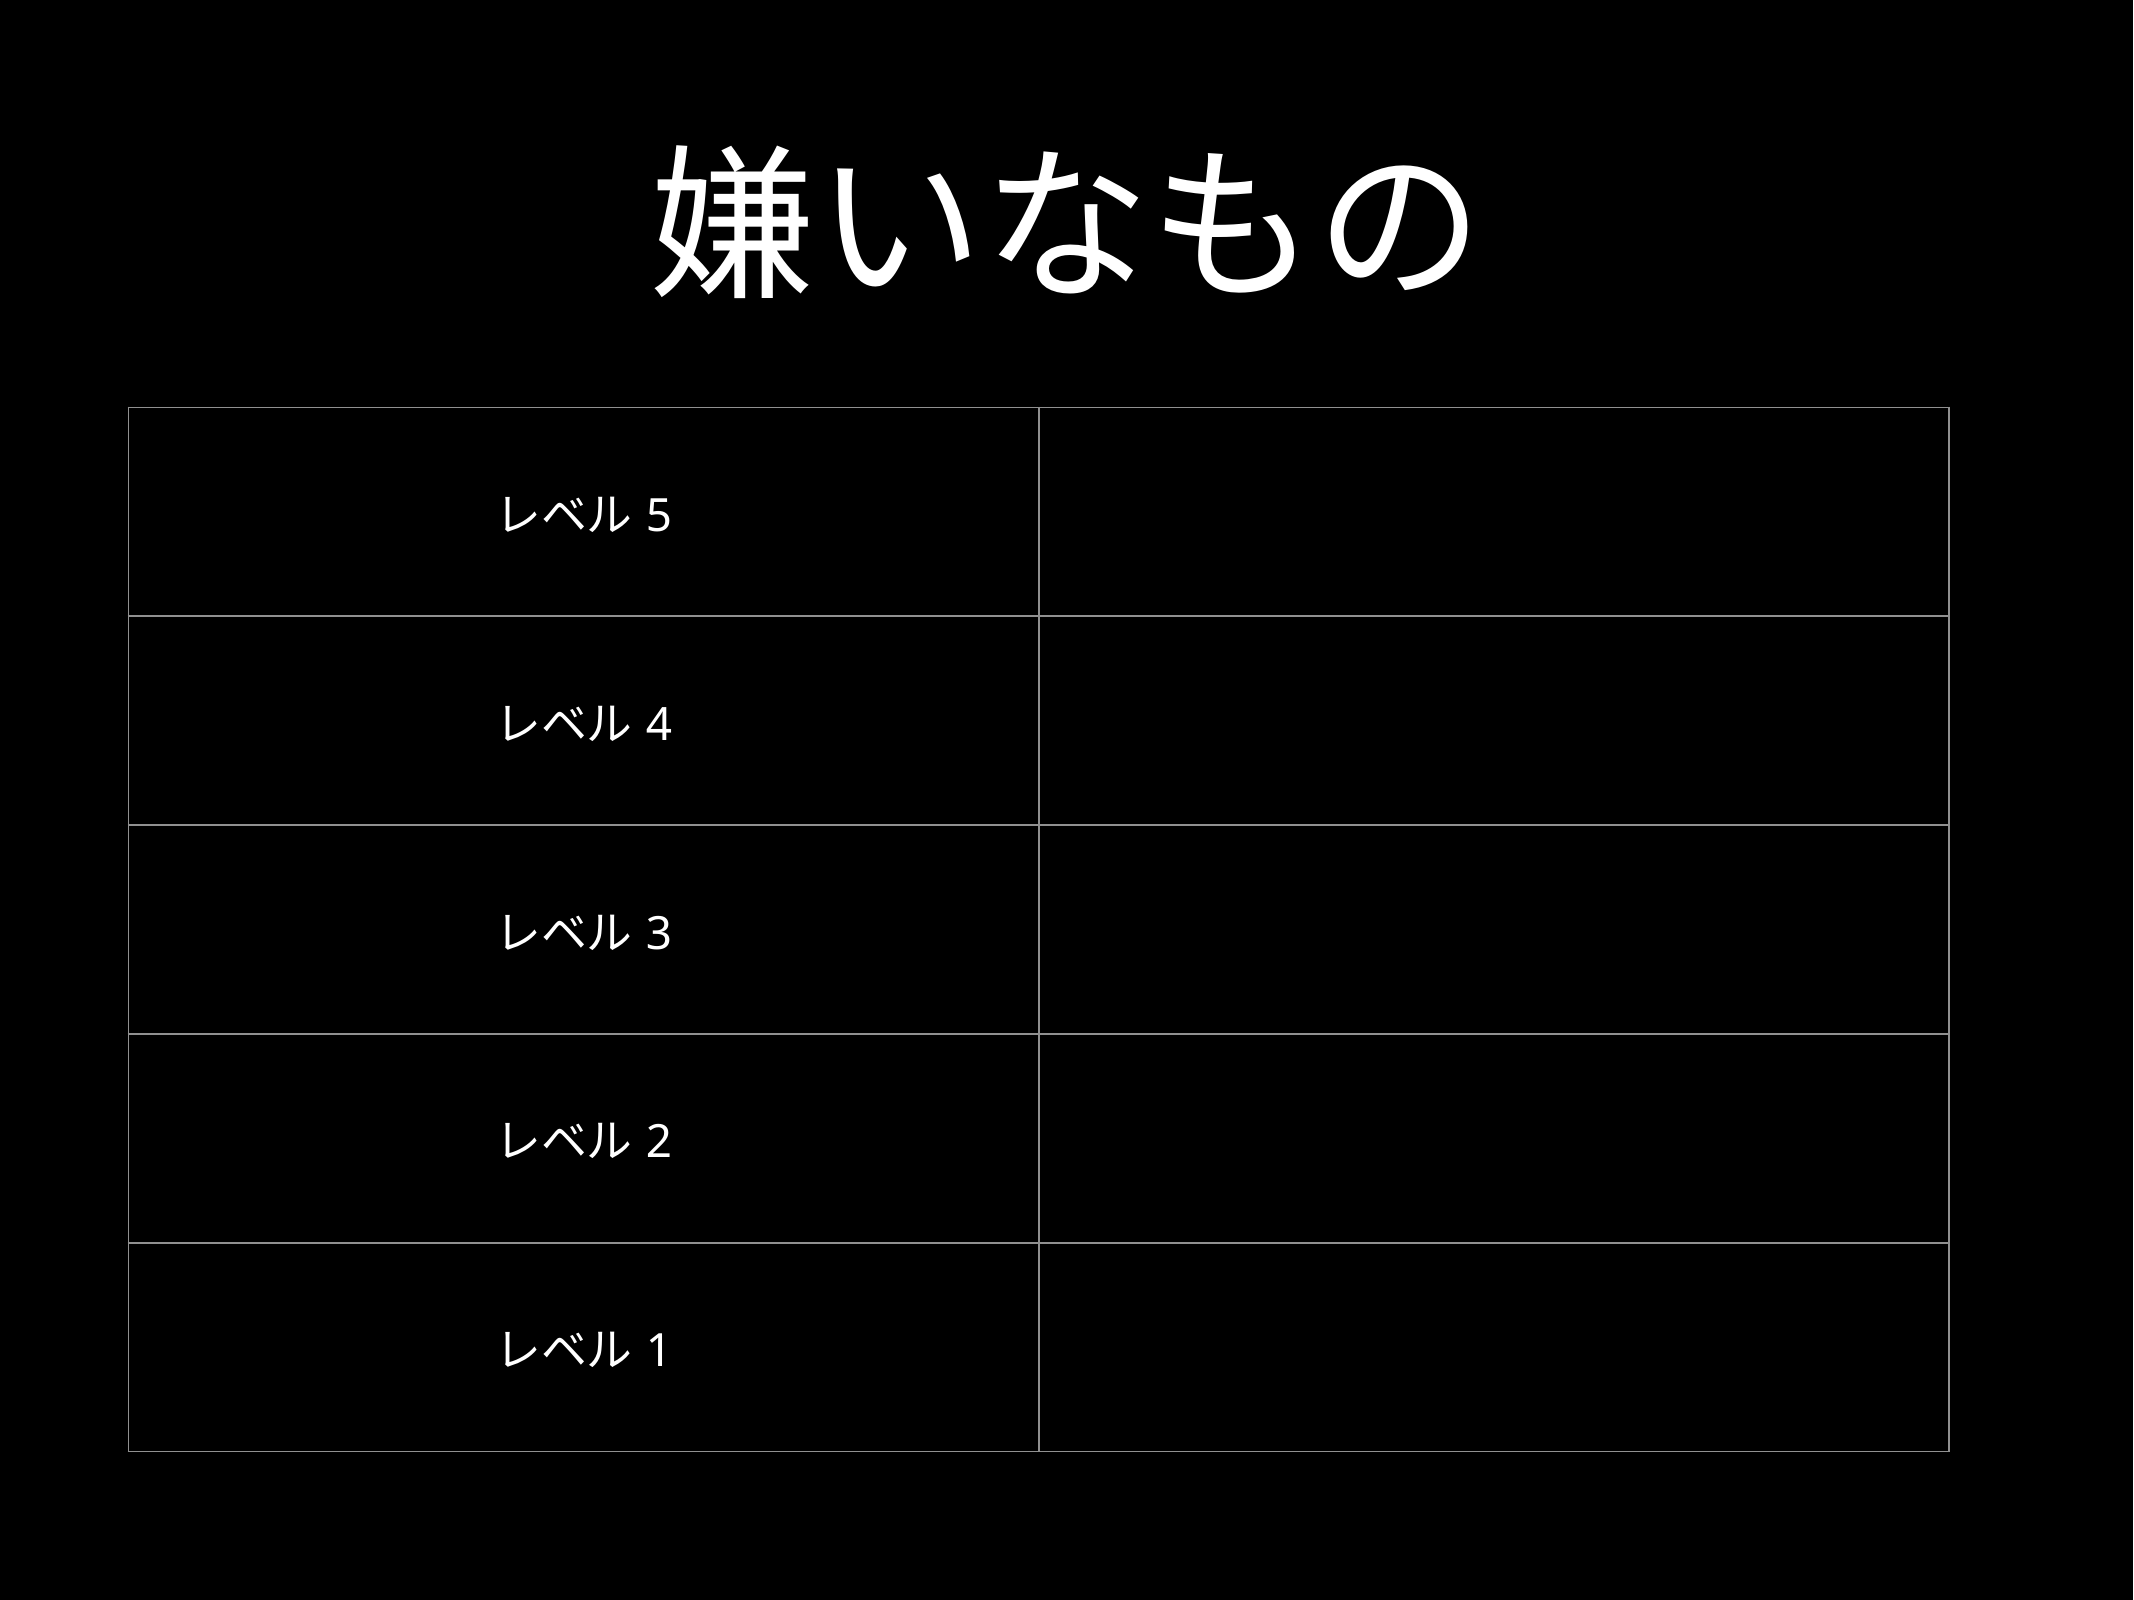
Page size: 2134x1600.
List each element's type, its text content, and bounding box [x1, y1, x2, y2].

table_cell レベル1 [129, 1244, 1038, 1451]
table_header [1040, 408, 1948, 615]
table_cell [1040, 1244, 1948, 1451]
table_cell [1040, 617, 1948, 824]
table_cell レベル2 [129, 1035, 1038, 1242]
table_cell [1040, 826, 1948, 1033]
table_cell レベル3 [129, 826, 1038, 1033]
title 嫌いなもの [155, 41, 1978, 397]
table_cell レベル4 [129, 617, 1038, 824]
table_header レベル5 [129, 408, 1038, 615]
table_cell [1040, 1035, 1948, 1242]
